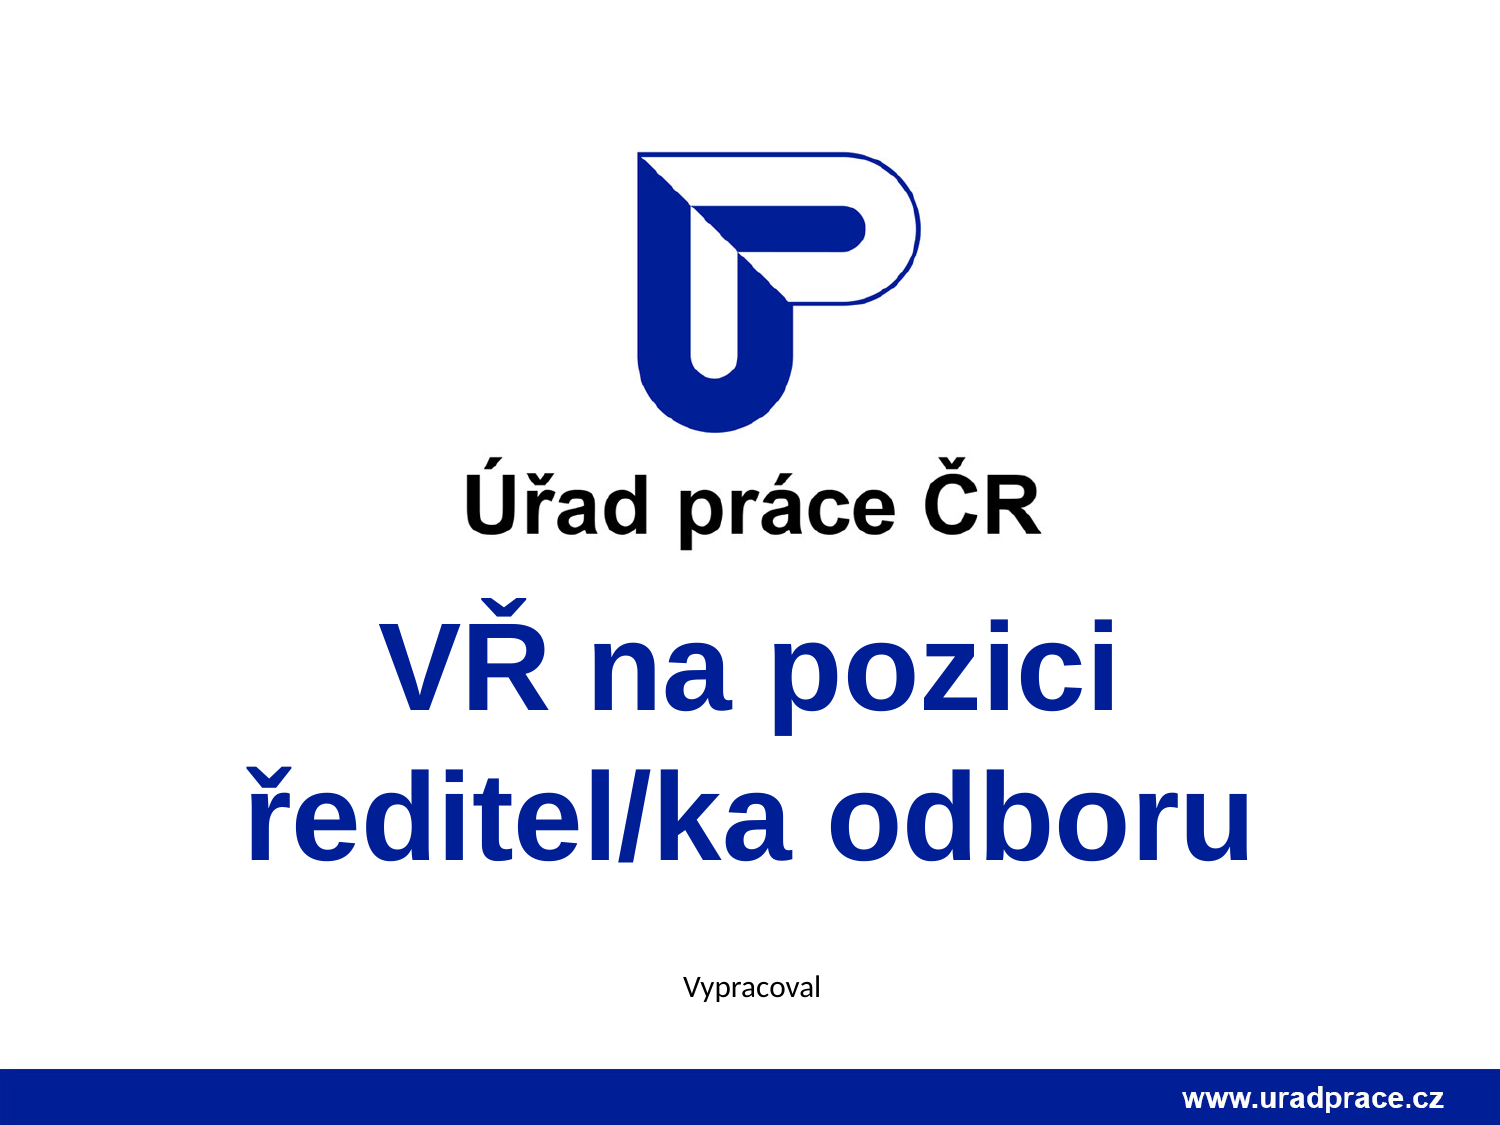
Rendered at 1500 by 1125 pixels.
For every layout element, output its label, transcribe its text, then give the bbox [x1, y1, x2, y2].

text_box [112, 816, 1388, 911]
text_box VŘ na pozici ředitel/ka odboru [112, 652, 1388, 816]
text_box Vypracoval [135, 958, 1376, 1011]
picture [0, 0, 1500, 1125]
